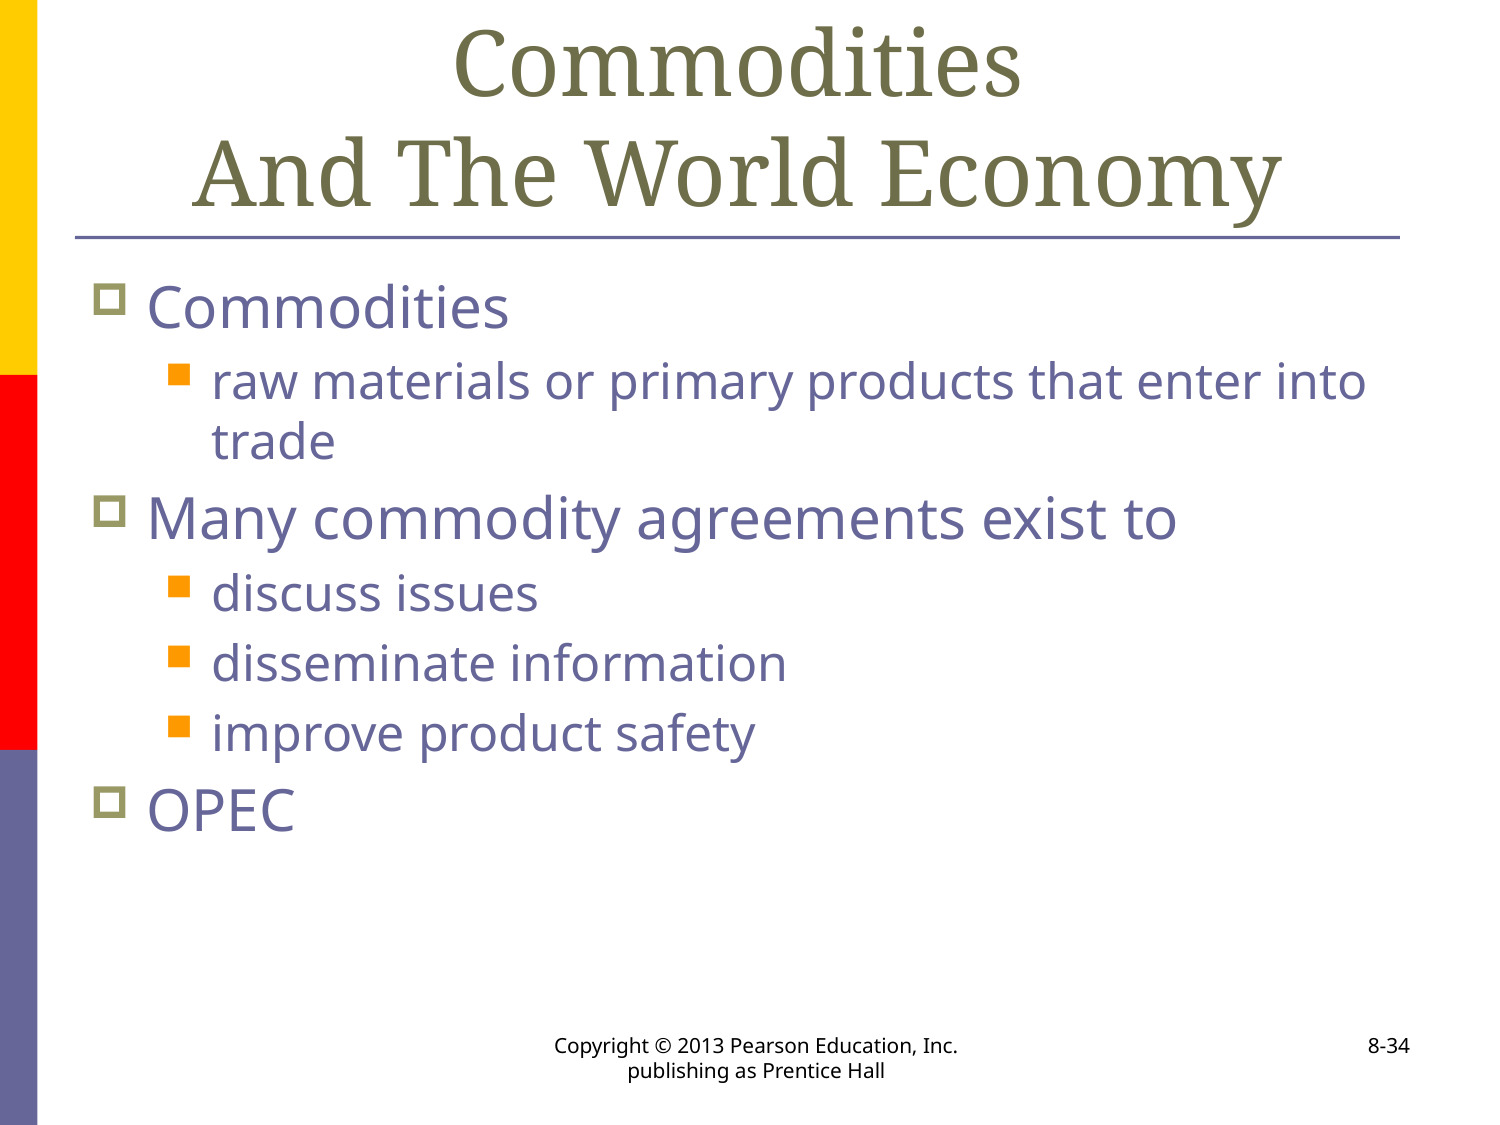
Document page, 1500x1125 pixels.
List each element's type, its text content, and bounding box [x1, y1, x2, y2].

slide_number 8-34 [1074, 1025, 1425, 1100]
footer Copyright © 2013 Pearson Education, Inc. publishing as Prentice Hall [500, 1025, 1013, 1100]
list Commodities raw materials or primary products that enter into trade Many commodity agreements exist to discuss issues disseminate information improve product safety OPEC [75, 262, 1425, 1006]
title Commodities And The World Economy [75, 45, 1425, 233]
